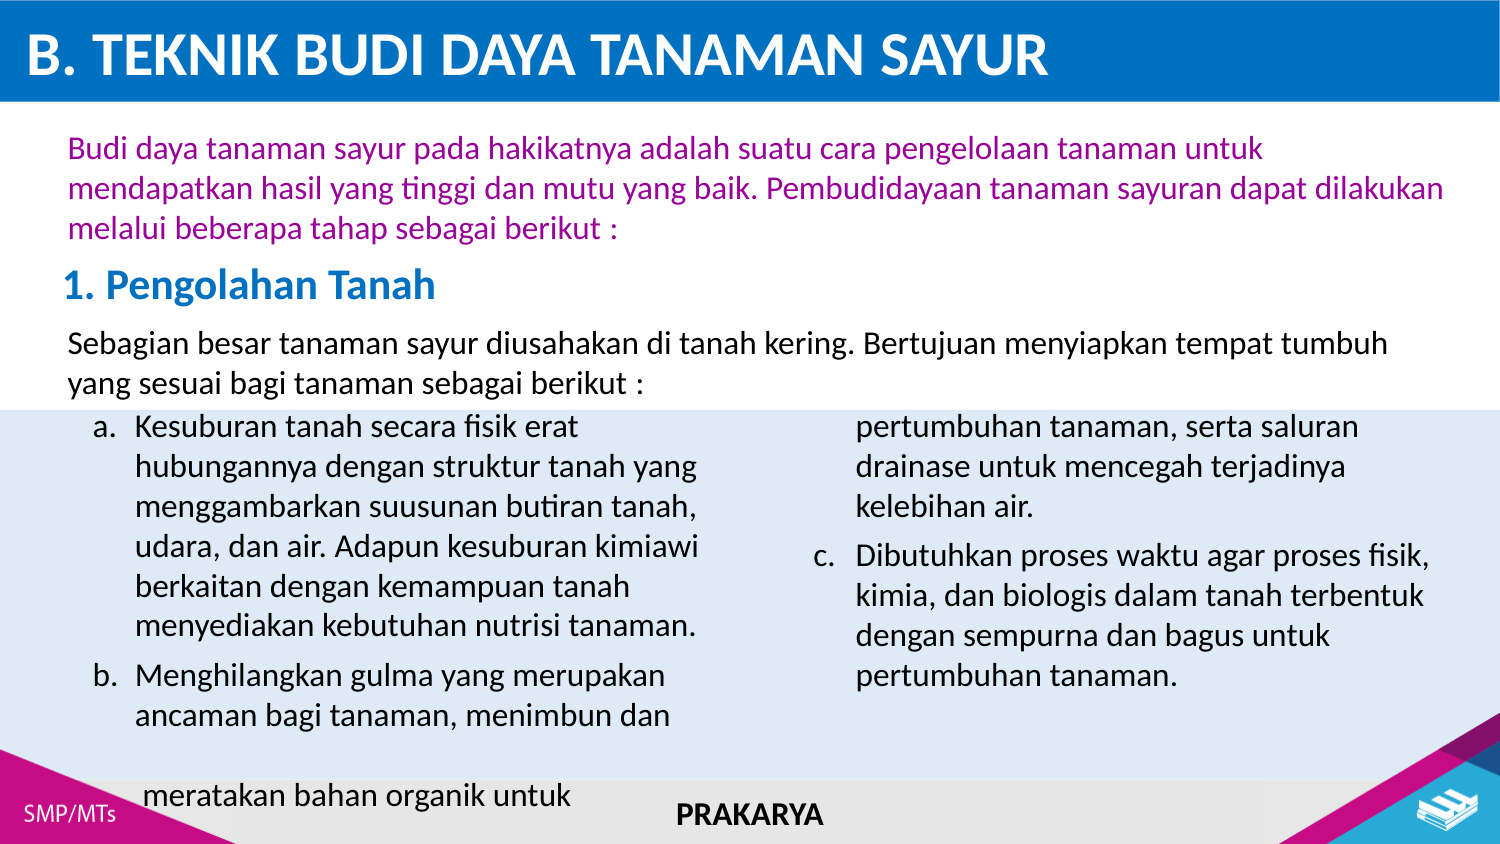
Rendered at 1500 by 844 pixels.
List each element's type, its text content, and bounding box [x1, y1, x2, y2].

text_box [0, 713, 1500, 844]
text_box Sebagian besar tanaman sayur diusahakan di tanah kering. Bertujuan menyiapkan tempat tumbuh yang sesuai bagi tanaman sebagai berikut : [0, 316, 1437, 406]
text_box [0, 409, 1500, 713]
text_box B. TEKNIK BUDI DAYA TANAMAN SAYUR [0, 0, 1500, 102]
text_box 1. Pengolahan Tanah [35, 242, 612, 316]
text_box Budi daya tanaman sayur pada hakikatnya adalah suatu cara pengelolaan tanaman untuk mendapatkan hasil yang tinggi dan mutu yang baik. Pembudidayaan tanaman sayuran dapat dilakukan melalui beberapa tahap sebagai berikut : [0, 118, 1465, 254]
text_box Kesuburan tanah secara fisik erat hubungannya dengan struktur tanah yang menggambarkan suusunan butiran tanah, udara, dan air. Adapun kesuburan kimiawi berkaitan dengan kemampuan tanah menyediakan kebutuhan nutrisi tanaman. Menghilangkan gulma yang merupakan ancaman bagi tanaman, menimbun dan meratakan bahan organik untuk pertumbuhan tanaman, serta saluran drainase untuk mencegah terjadinya kelebihan air. Dibutuhkan proses waktu agar proses fisik, kimia, dan biologis dalam tanah terbentuk dengan sempurna dan bagus untuk pertumbuhan tanaman. [24, 436, 1445, 713]
